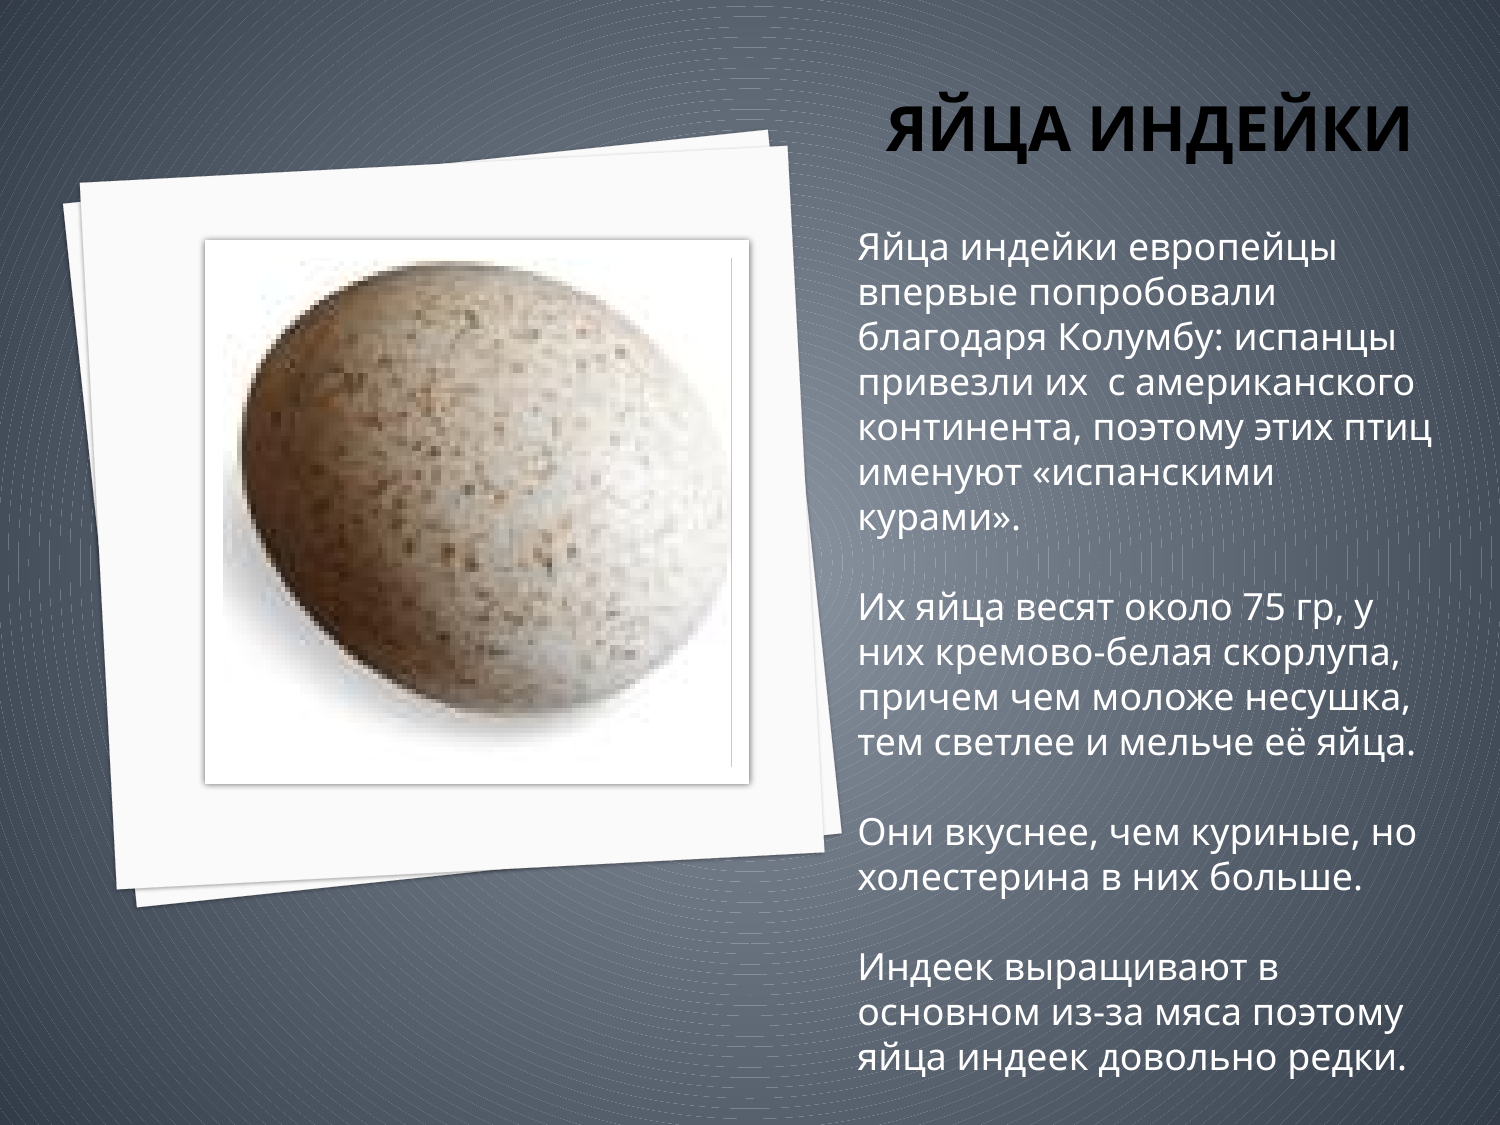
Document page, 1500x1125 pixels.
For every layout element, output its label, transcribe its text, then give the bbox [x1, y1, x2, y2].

picture [222, 257, 732, 768]
list Яйца индейки европейцы впервые попробовали благодаря Колумбу: испанцы привезли их с американского континента, поэтому этих птиц именуют «испанскими курами». Их яйца весят около 75 гр, у них кремово-белая скорлупа, причем чем моложе несушка, тем светлее и мельче её яйца. Они вкуснее, чем куриные, но холестерина в них больше. Индеек выращивают в основном из-за мяса поэтому яйца индеек довольно редки. [843, 222, 1447, 961]
title Яйца индейки [878, 58, 1442, 164]
